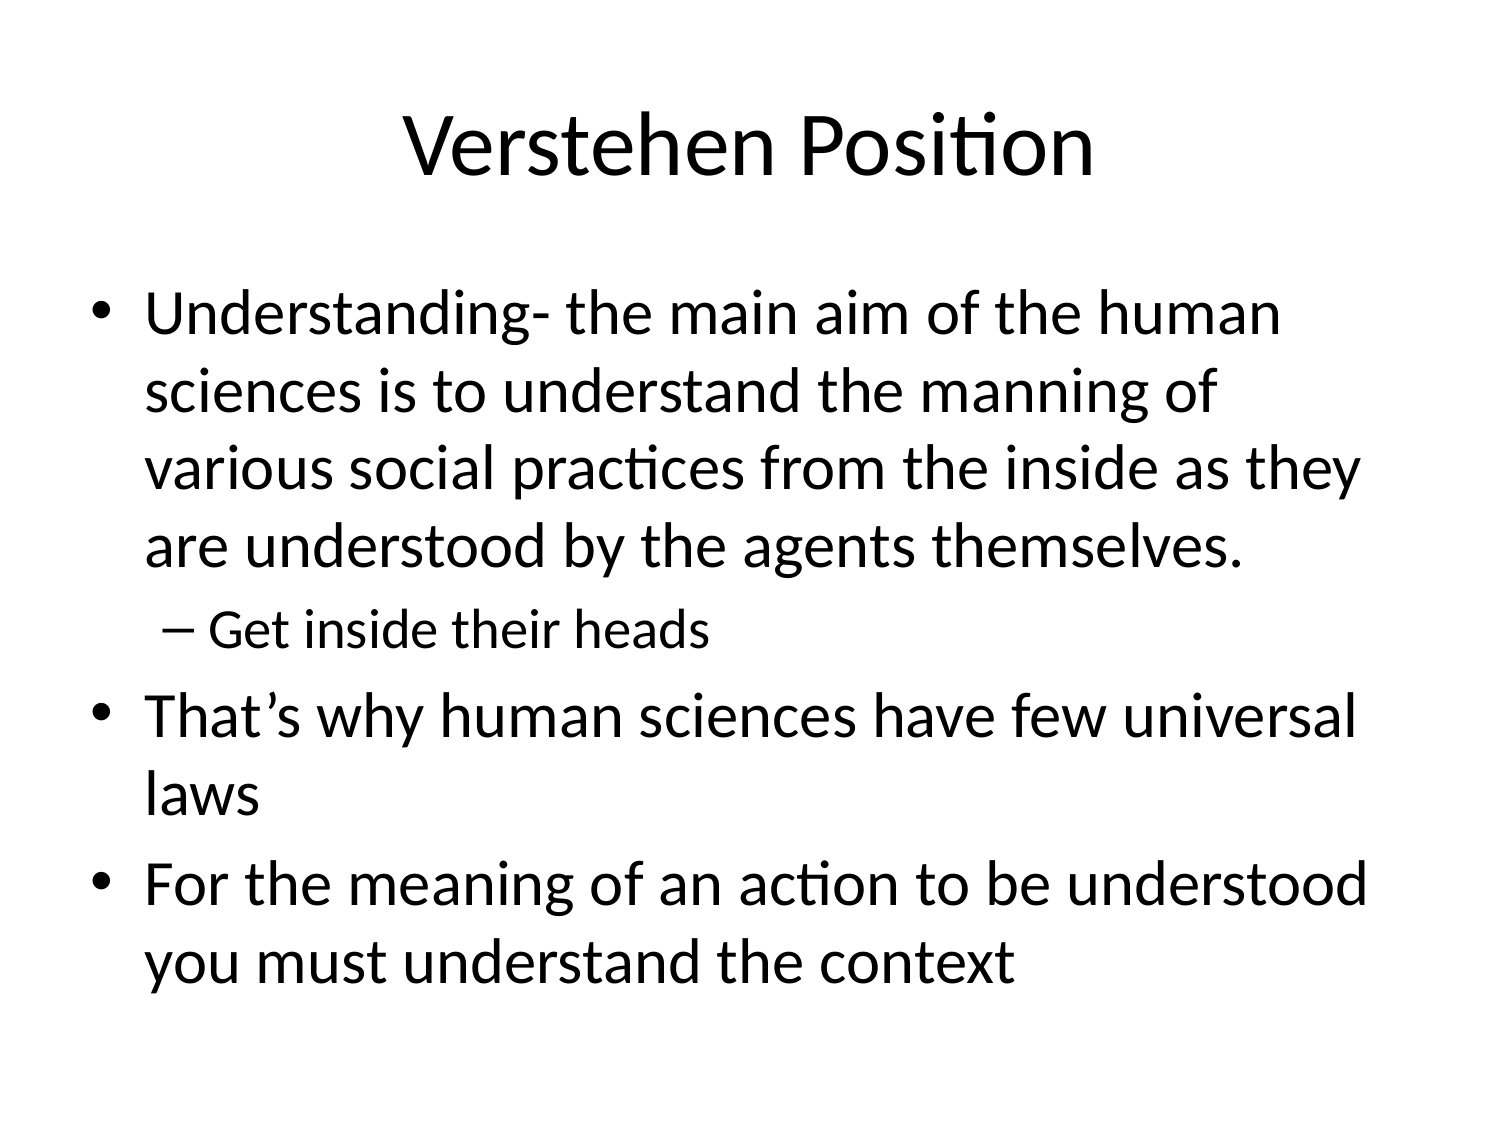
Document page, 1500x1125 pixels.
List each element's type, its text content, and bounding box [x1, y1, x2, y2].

title Verstehen Position [75, 45, 1425, 233]
list Understanding- the main aim of the human sciences is to understand the manning of various social practices from the inside as they are understood by the agents themselves. Get inside their heads That’s why human sciences have few universal laws For the meaning of an action to be understood you must understand the context [75, 262, 1425, 1005]
